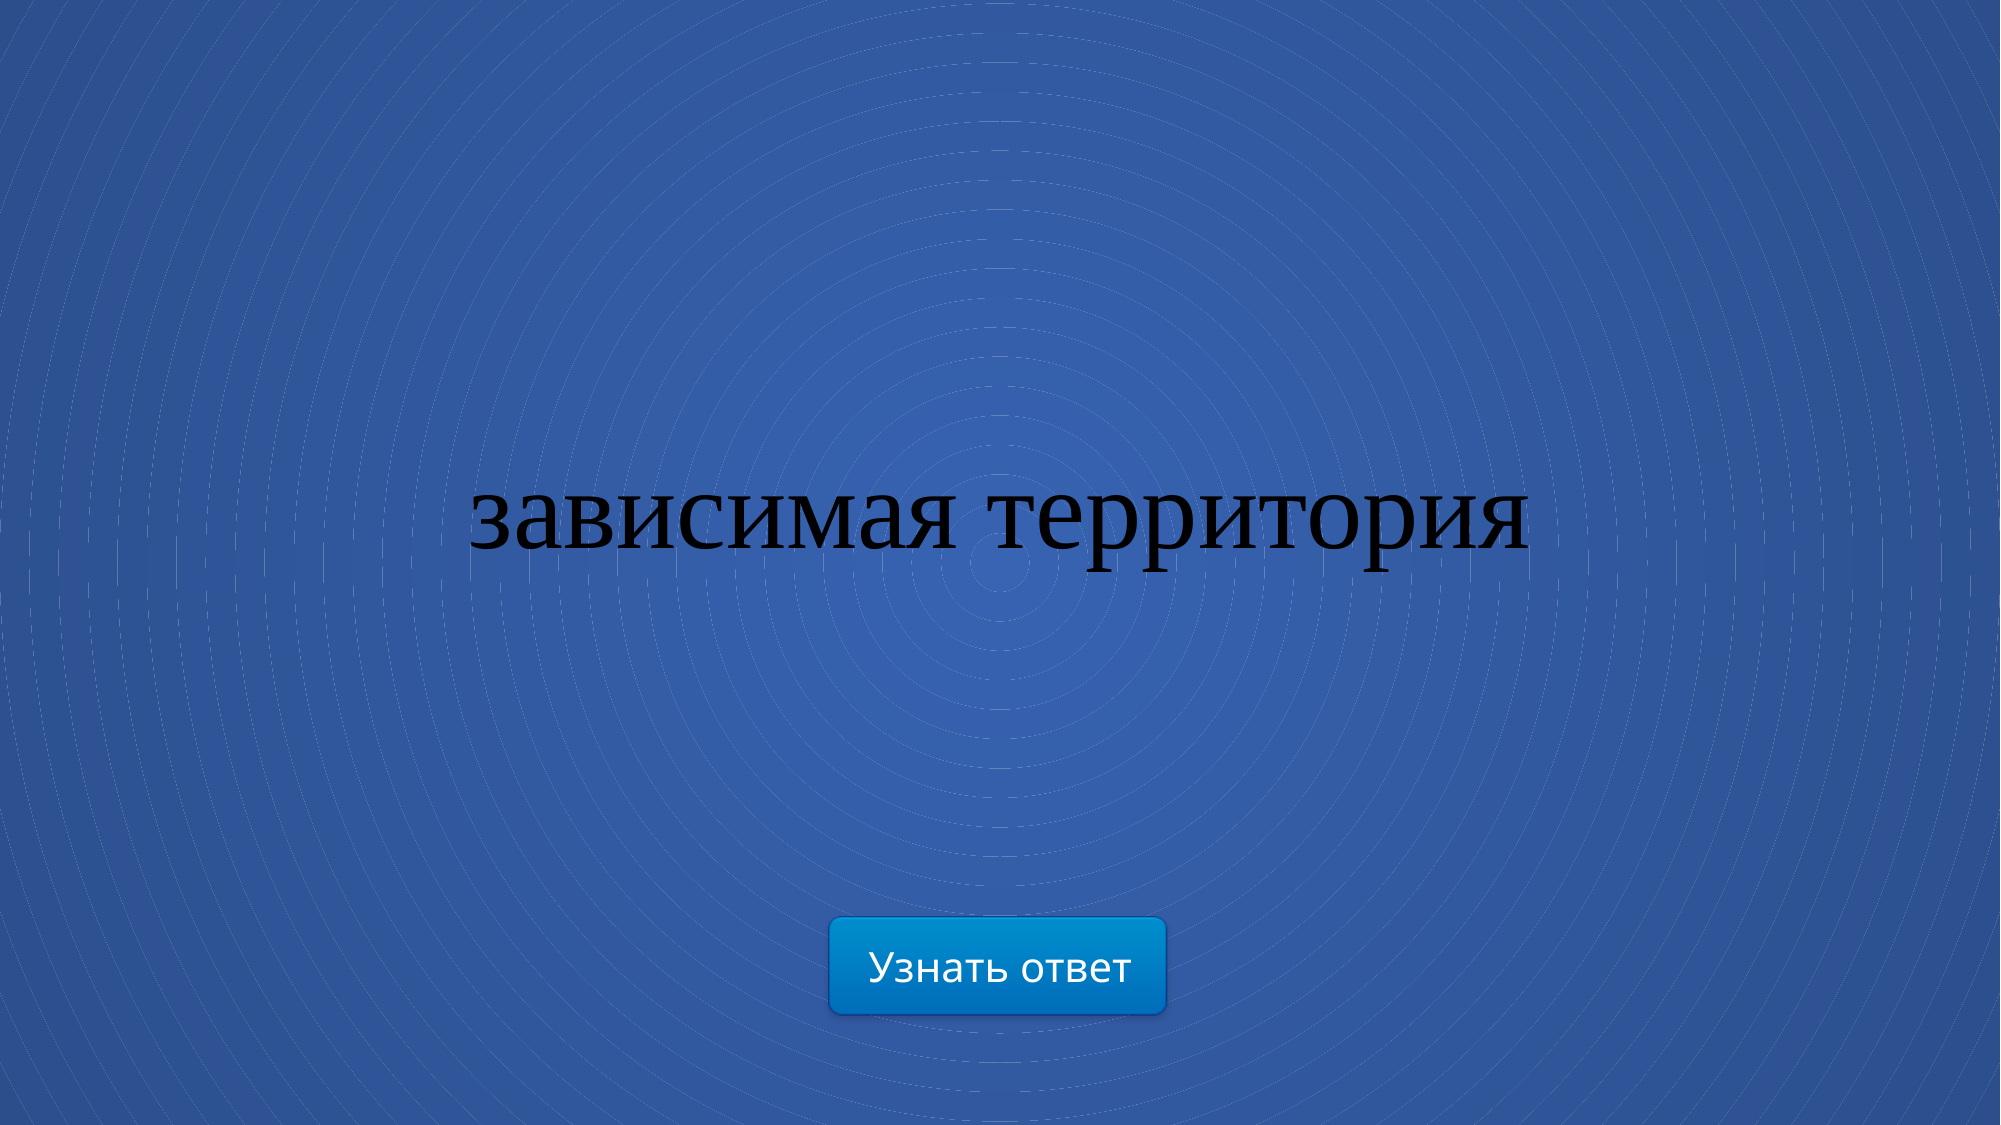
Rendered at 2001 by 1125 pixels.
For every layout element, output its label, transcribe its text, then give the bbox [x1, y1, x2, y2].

text_box зависимая территория [403, 428, 1598, 579]
picture [793, 902, 1180, 1035]
